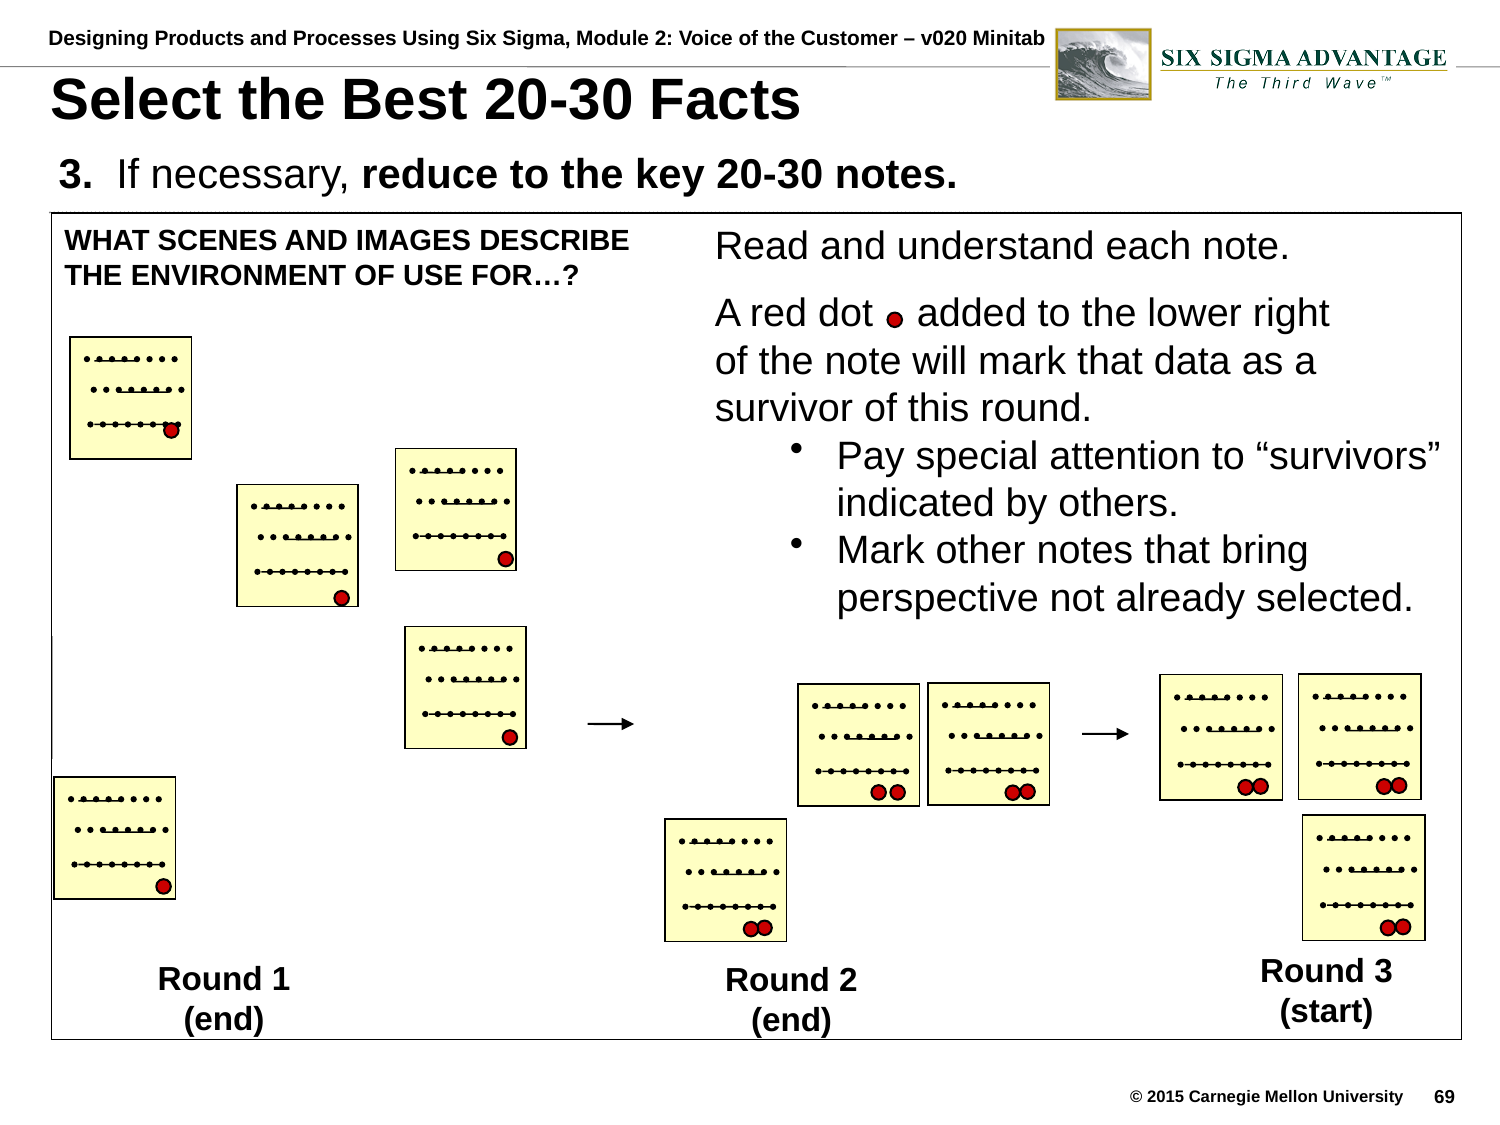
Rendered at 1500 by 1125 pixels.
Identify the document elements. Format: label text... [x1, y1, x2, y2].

text_box [51, 212, 699, 303]
text_box WHAT SCENES AND IMAGES DESCRIBE THE ENVIRONMENT OF USE FOR…? [49, 213, 658, 299]
picture [1049, 24, 1456, 104]
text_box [642, 665, 1455, 1038]
text_box 3. If necessary, reduce to the key 20-30 notes. [43, 139, 1447, 205]
text_box Read and understand each note. A red dot added to the lower right of the note will mark that data as a survivor of this round. Pay special attention to “survivors” indicated by others. Mark other notes that bring perspective not already selected. [699, 212, 1480, 695]
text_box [52, 303, 1050, 1047]
title Select the Best 20-30 Facts [50, 74, 1326, 131]
